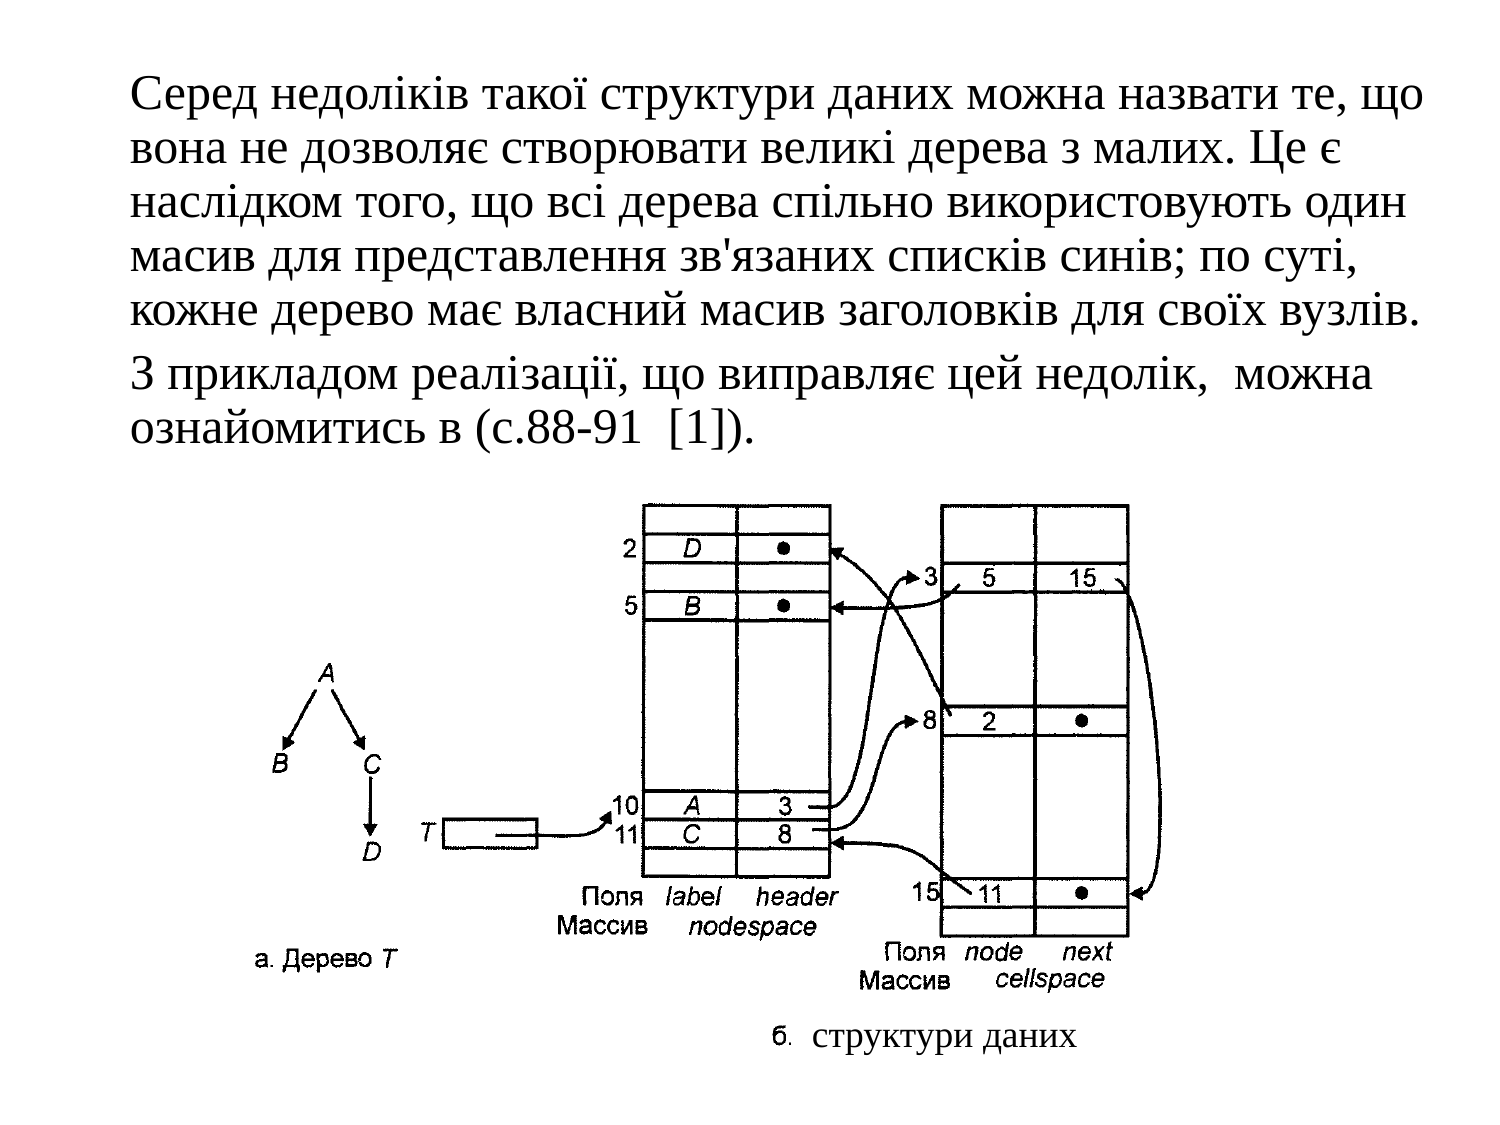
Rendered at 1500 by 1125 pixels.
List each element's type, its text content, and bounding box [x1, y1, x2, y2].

list Серед недоліків такої структури даних можна назвати те, що вона не дозволяє створювати великі дерева з малих. Це є наслідком того, що всі дерева спільно використовують один масив для представлення зв'язаних списків синів; по суті, кожне дерево має власний масив заголовків для своїх вузлів. З прикладом реалізації, що виправляє цей недолік, можна ознайомитись в (с.88-91 [1]). [0, 58, 1500, 480]
picture [229, 491, 1176, 1059]
